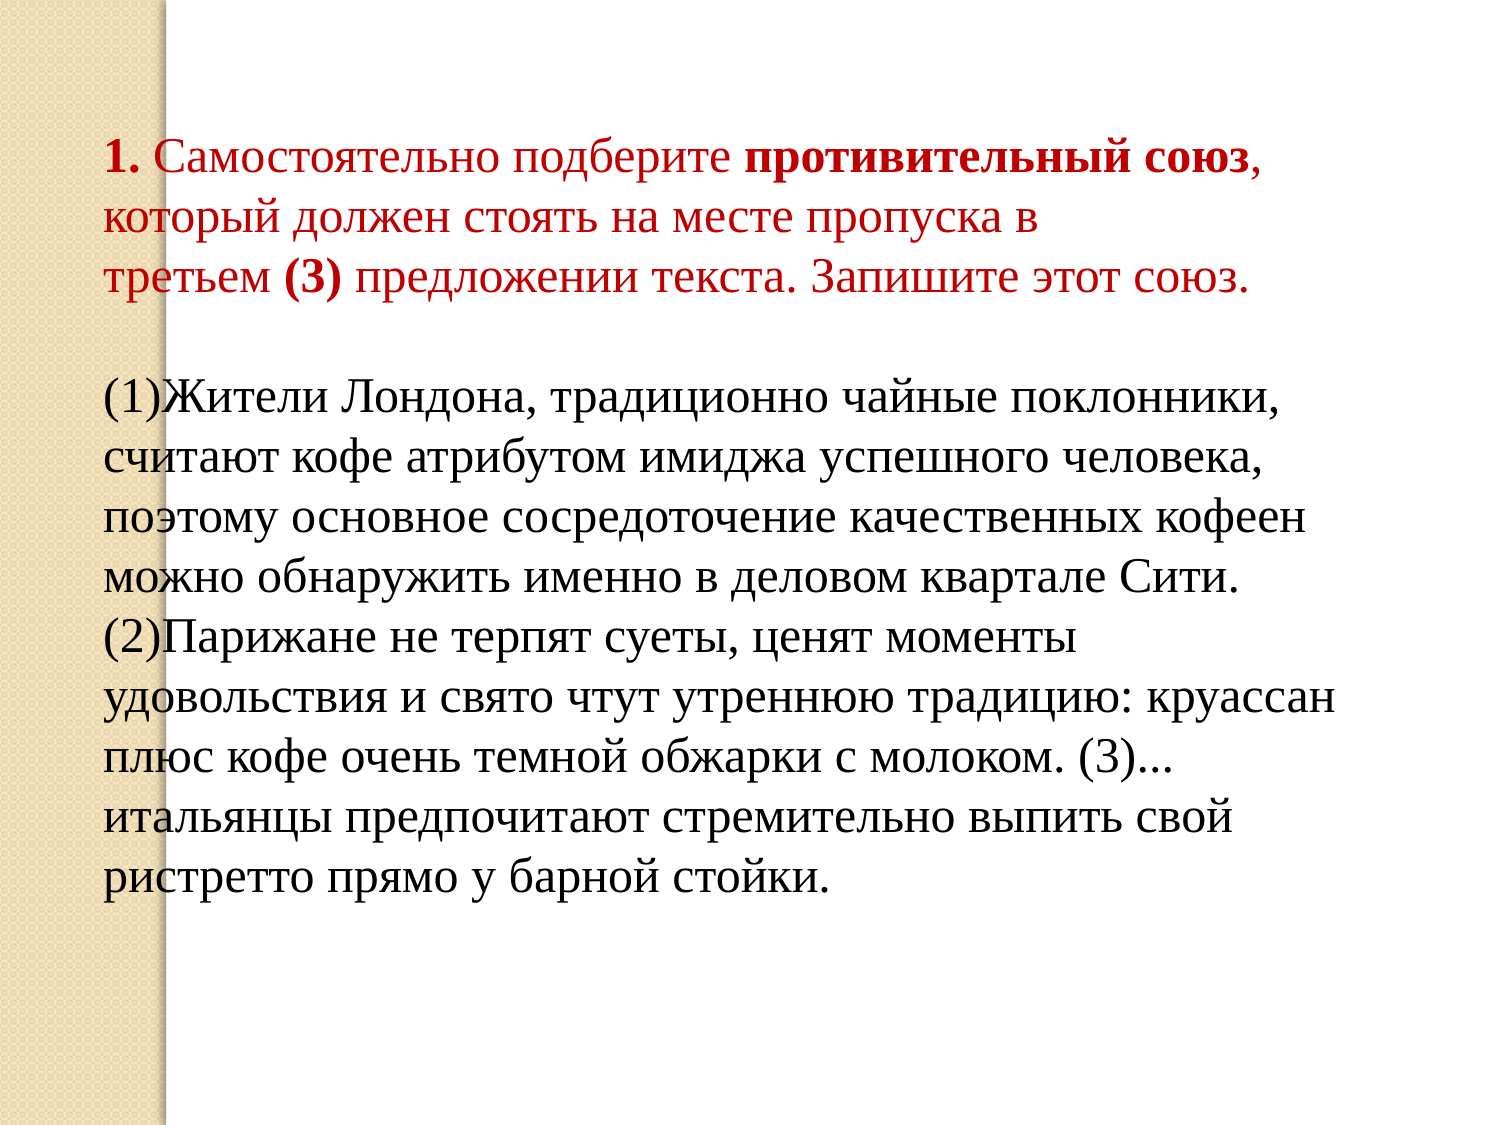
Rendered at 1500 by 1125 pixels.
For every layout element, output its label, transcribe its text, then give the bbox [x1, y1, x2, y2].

text_box 1. Самостоятельно подберите противительный союз, который должен стоять на месте пропуска в третьем (3) предложении текста. Запишите этот союз. (1)Жители Лондона, традиционно чайные поклонники, считают кофе атрибутом имиджа успешного человека, поэтому основное сосредоточение качественных кофеен можно обнаружить именно в деловом квартале Сити. (2)Парижане не терпят суеты, ценят моменты удовольствия и свято чтут утреннюю традицию: круассан плюс кофе очень темной обжарки с молоком. (3)... итальянцы предпочитают стремительно выпить свой ристретто прямо у барной стойки. [88, 55, 1388, 910]
